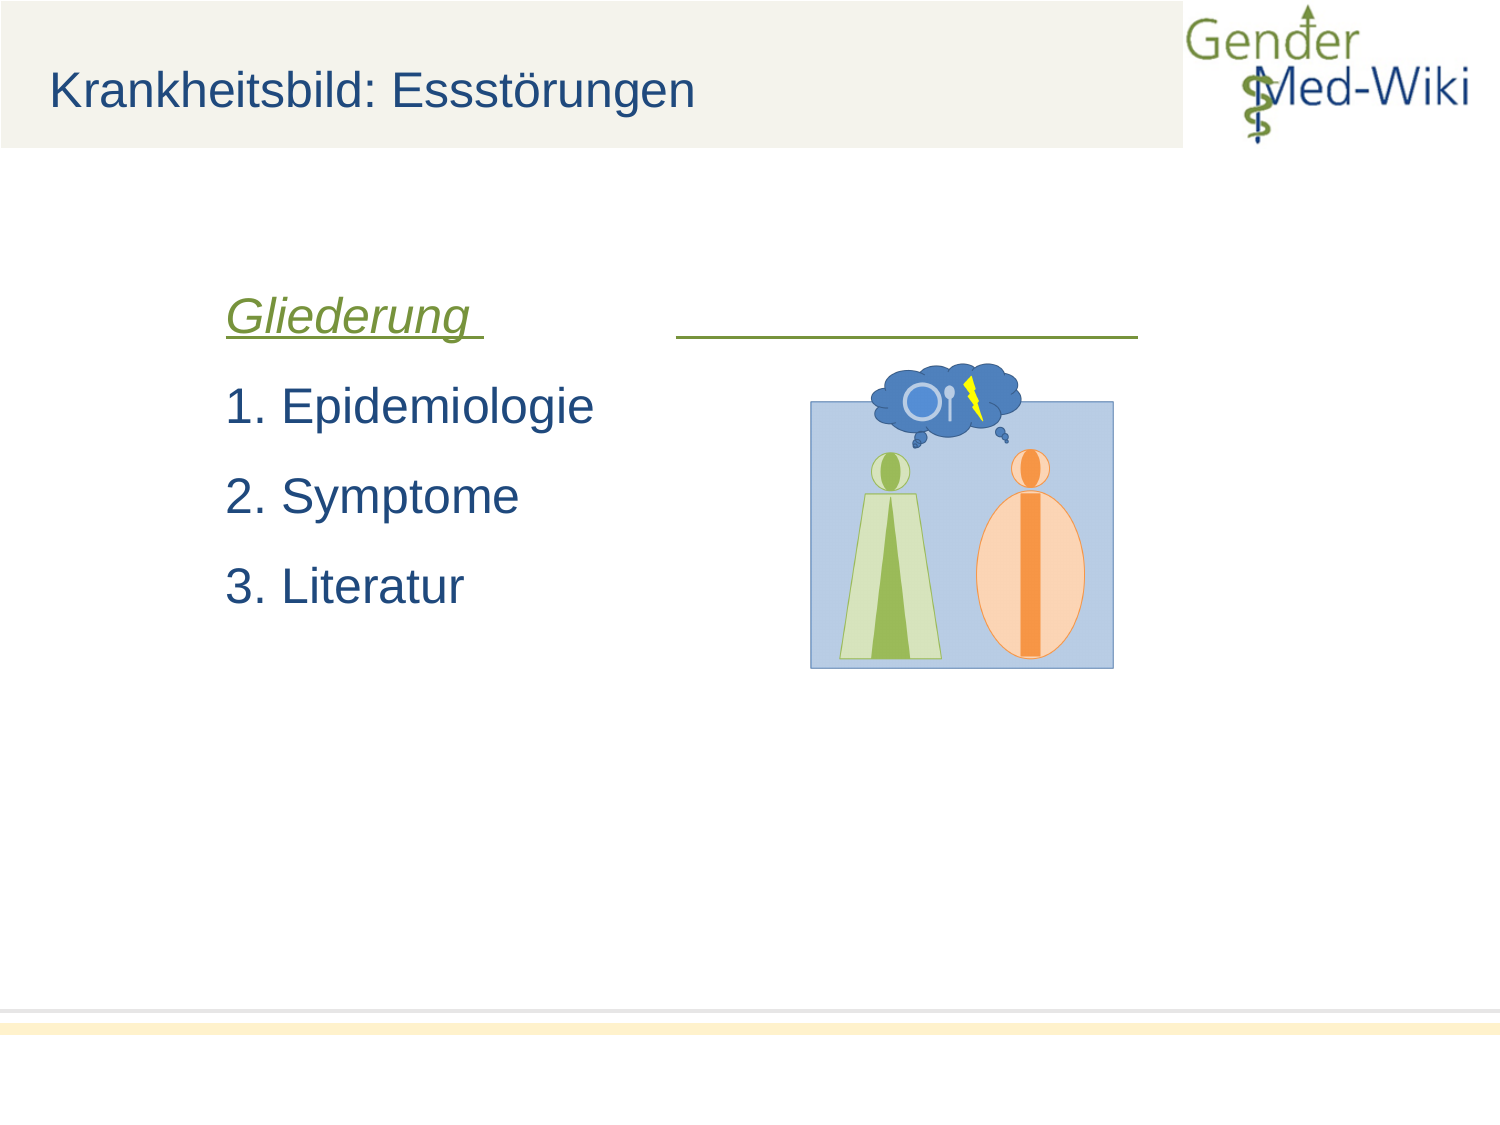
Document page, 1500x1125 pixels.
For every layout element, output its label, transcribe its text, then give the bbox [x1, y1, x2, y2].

picture [1183, 0, 1471, 149]
text_box [0, 1023, 1500, 1035]
text_box Gliederung Epidemiologie Symptome Literatur [210, 246, 1184, 666]
picture [810, 362, 1114, 669]
text_box Krankheitsbild: Essstörungen [35, 49, 1055, 125]
